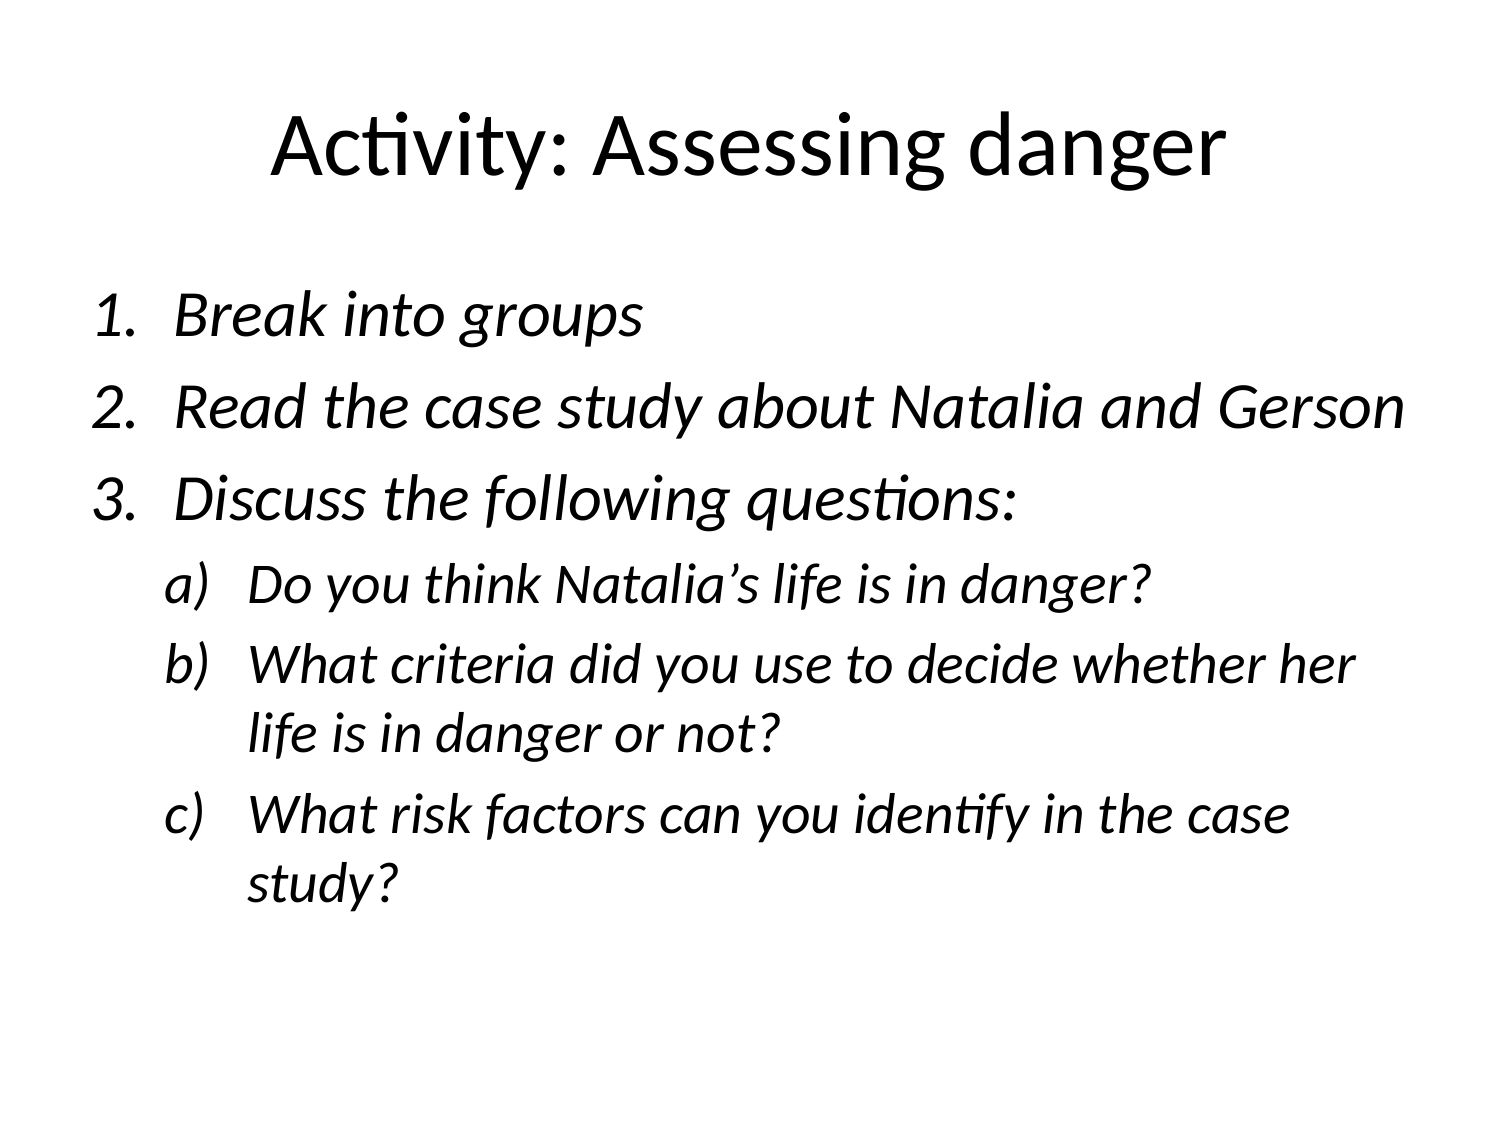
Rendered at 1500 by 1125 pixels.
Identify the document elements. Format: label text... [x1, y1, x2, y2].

title Activity: Assessing danger [75, 45, 1425, 233]
list Break into groups Read the case study about Natalia and Gerson Discuss the following questions: Do you think Natalia’s life is in danger? What criteria did you use to decide whether her life is in danger or not? What risk factors can you identify in the case study? [75, 262, 1425, 1005]
